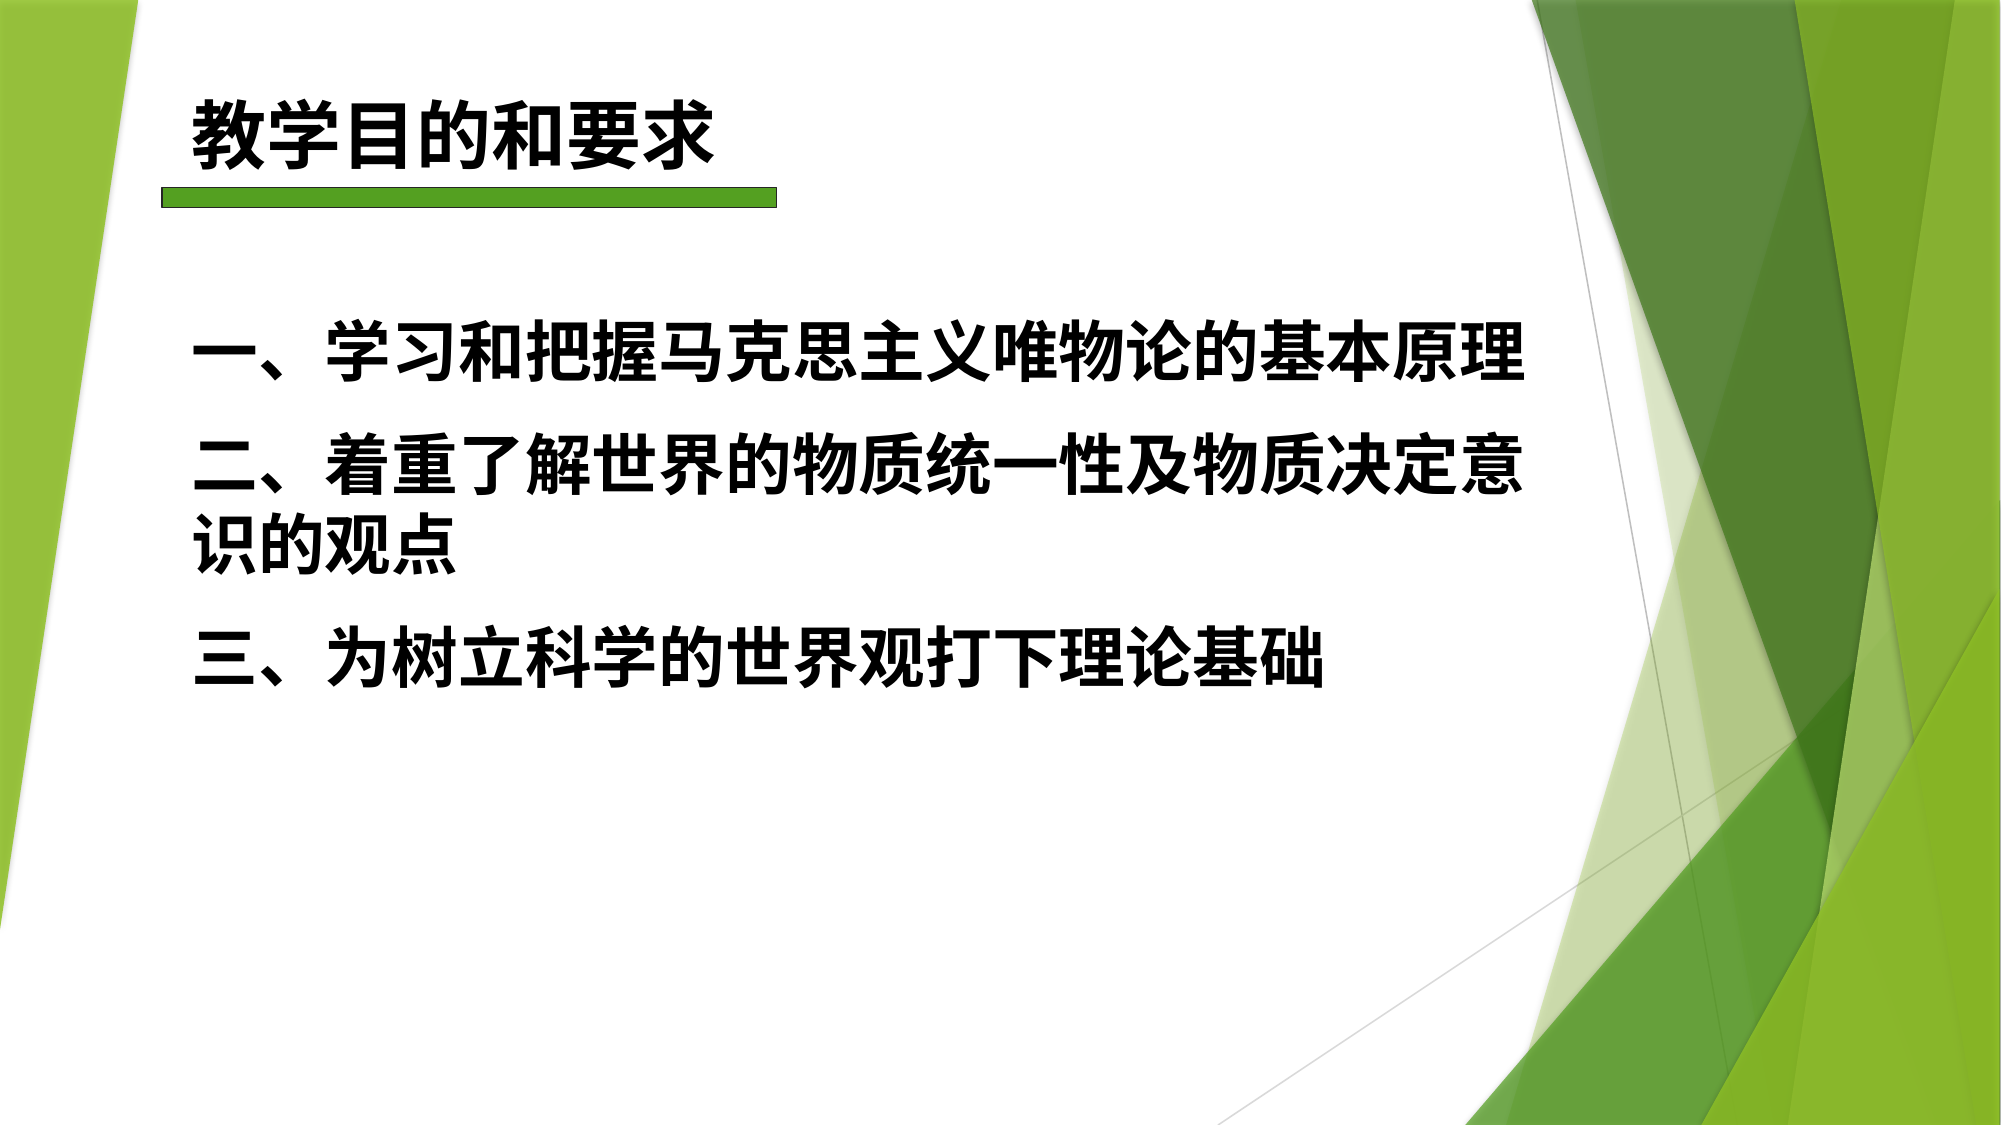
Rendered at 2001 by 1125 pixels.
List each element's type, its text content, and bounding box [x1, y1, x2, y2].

text_box 教学目的和要求 [176, 81, 934, 187]
text_box [160, 186, 778, 209]
text_box 一、学习和把握马克思主义唯物论的基本原理 二、着重了解世界的物质统一性及物质决定意识的观点 三、为树立科学的世界观打下理论基础 [176, 302, 1579, 704]
